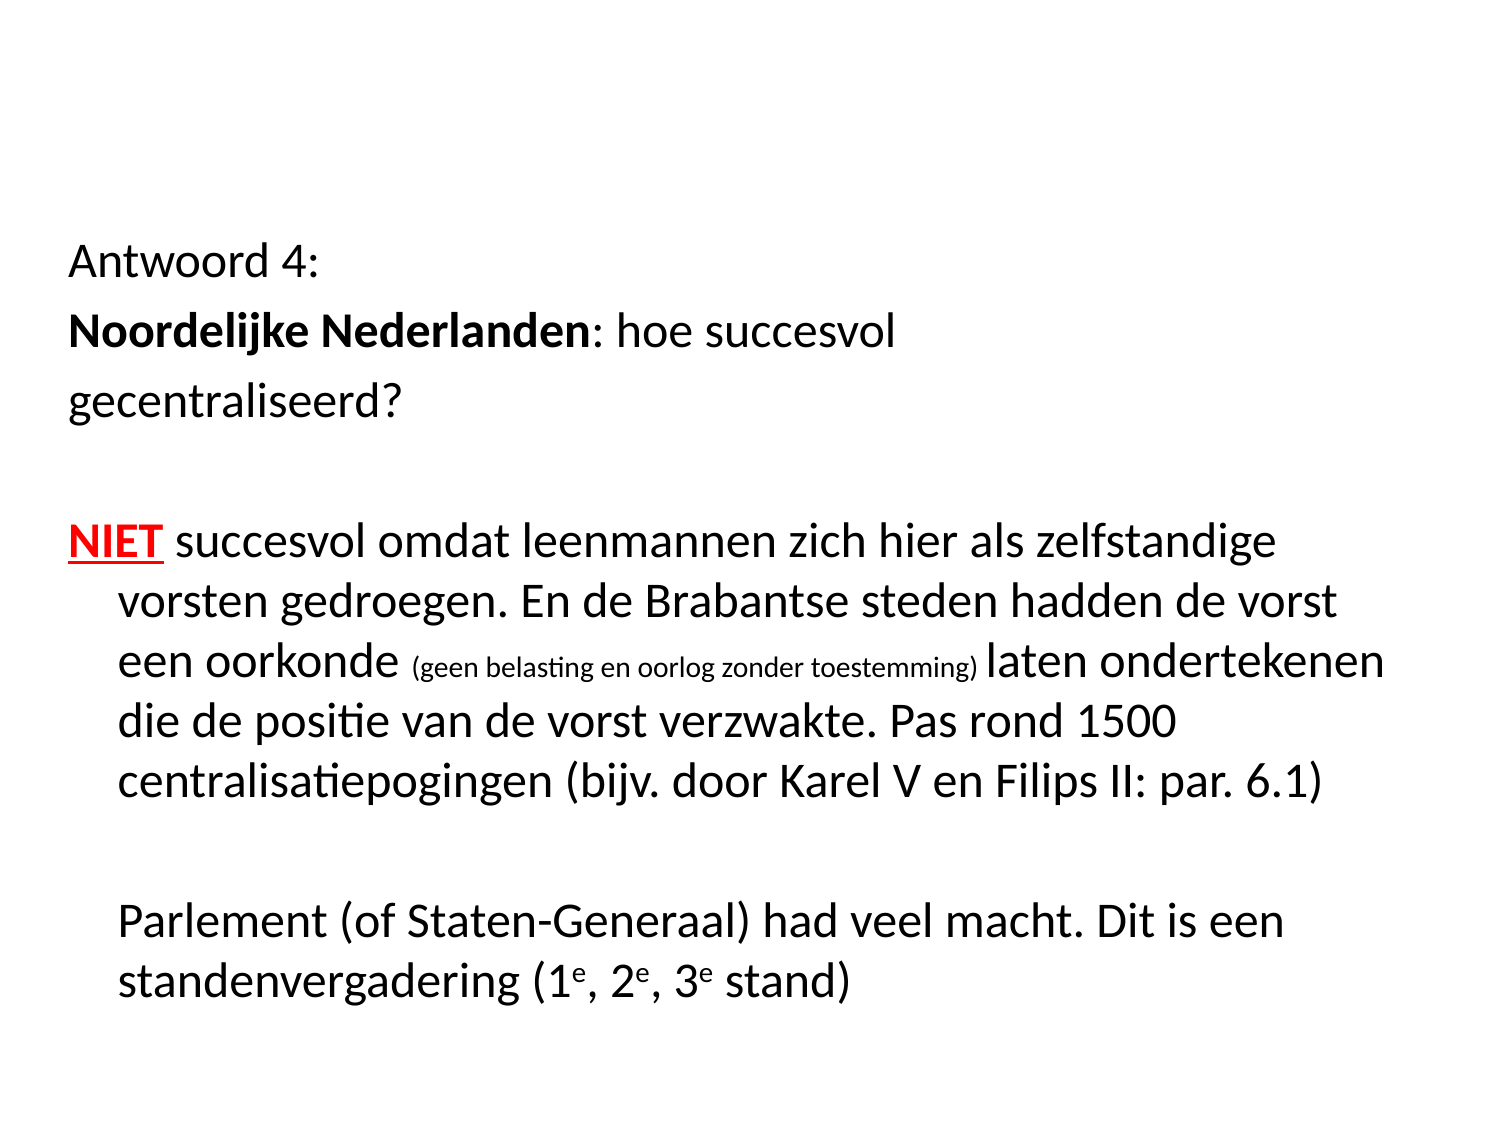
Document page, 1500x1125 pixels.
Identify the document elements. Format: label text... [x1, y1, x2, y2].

list Antwoord 4: Noordelijke Nederlanden: hoe succesvol gecentraliseerd? NIET succesvol omdat leenmannen zich hier als zelfstandige vorsten gedroegen. En de Brabantse steden hadden de vorst een oorkonde (geen belasting en oorlog zonder toestemming) laten ondertekenen die de positie van de vorst verzwakte. Pas rond 1500 centralisatiepogingen (bijv. door Karel V en Filips II: par. 6.1) Parlement (of Staten-Generaal) had veel macht. Dit is een standenvergadering (1e, 2e, 3e stand) [53, 219, 1404, 1083]
